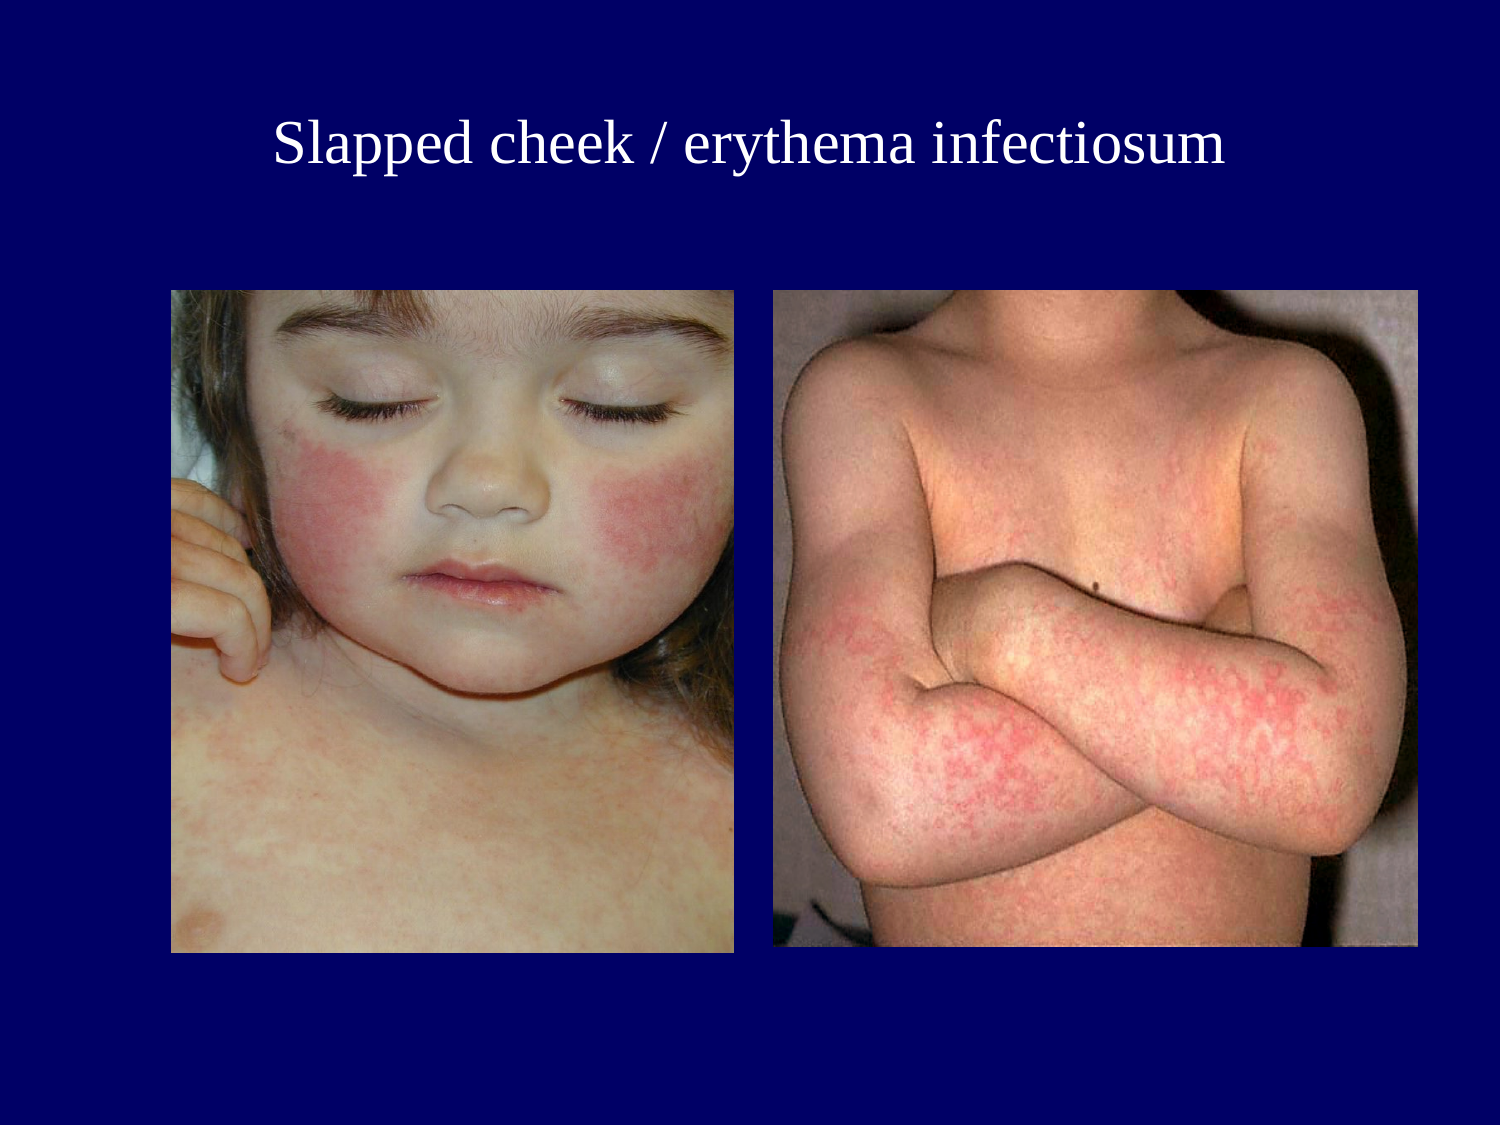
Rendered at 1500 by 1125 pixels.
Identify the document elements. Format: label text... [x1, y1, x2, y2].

picture [773, 290, 1418, 947]
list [170, 290, 734, 953]
title Slapped cheek / erythema infectiosum [74, 44, 1426, 233]
